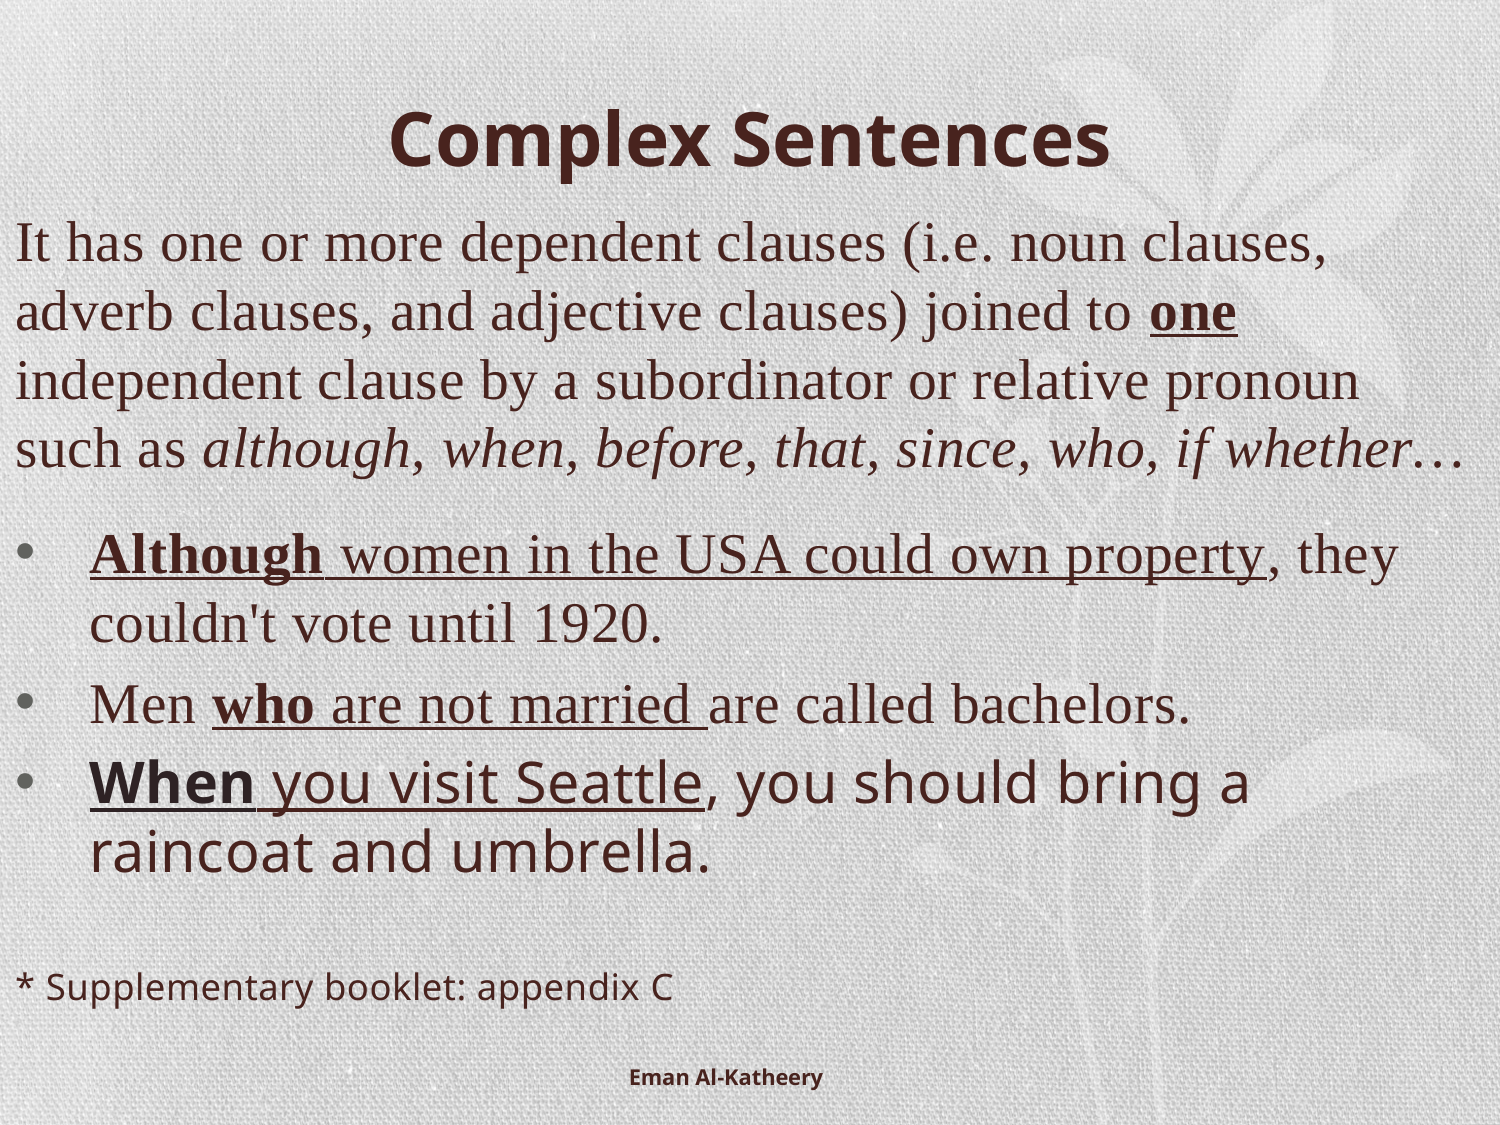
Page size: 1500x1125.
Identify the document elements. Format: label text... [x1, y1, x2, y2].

footer Eman Al-Katheery [614, 1054, 1285, 1103]
list It has one or more dependent clauses (i.e. noun clauses, adverb clauses, and adjective clauses) joined to one independent clause by a subordinator or relative pronoun such as although, when, before, that, since, who, if whether… Although women in the USA could own property, they couldn't vote until 1920. Men who are not married are called bachelors. When you visit Seattle, you should bring a raincoat and umbrella. * Supplementary booklet: appendix C [0, 196, 1500, 1071]
title Complex Sentences [45, 78, 1455, 189]
